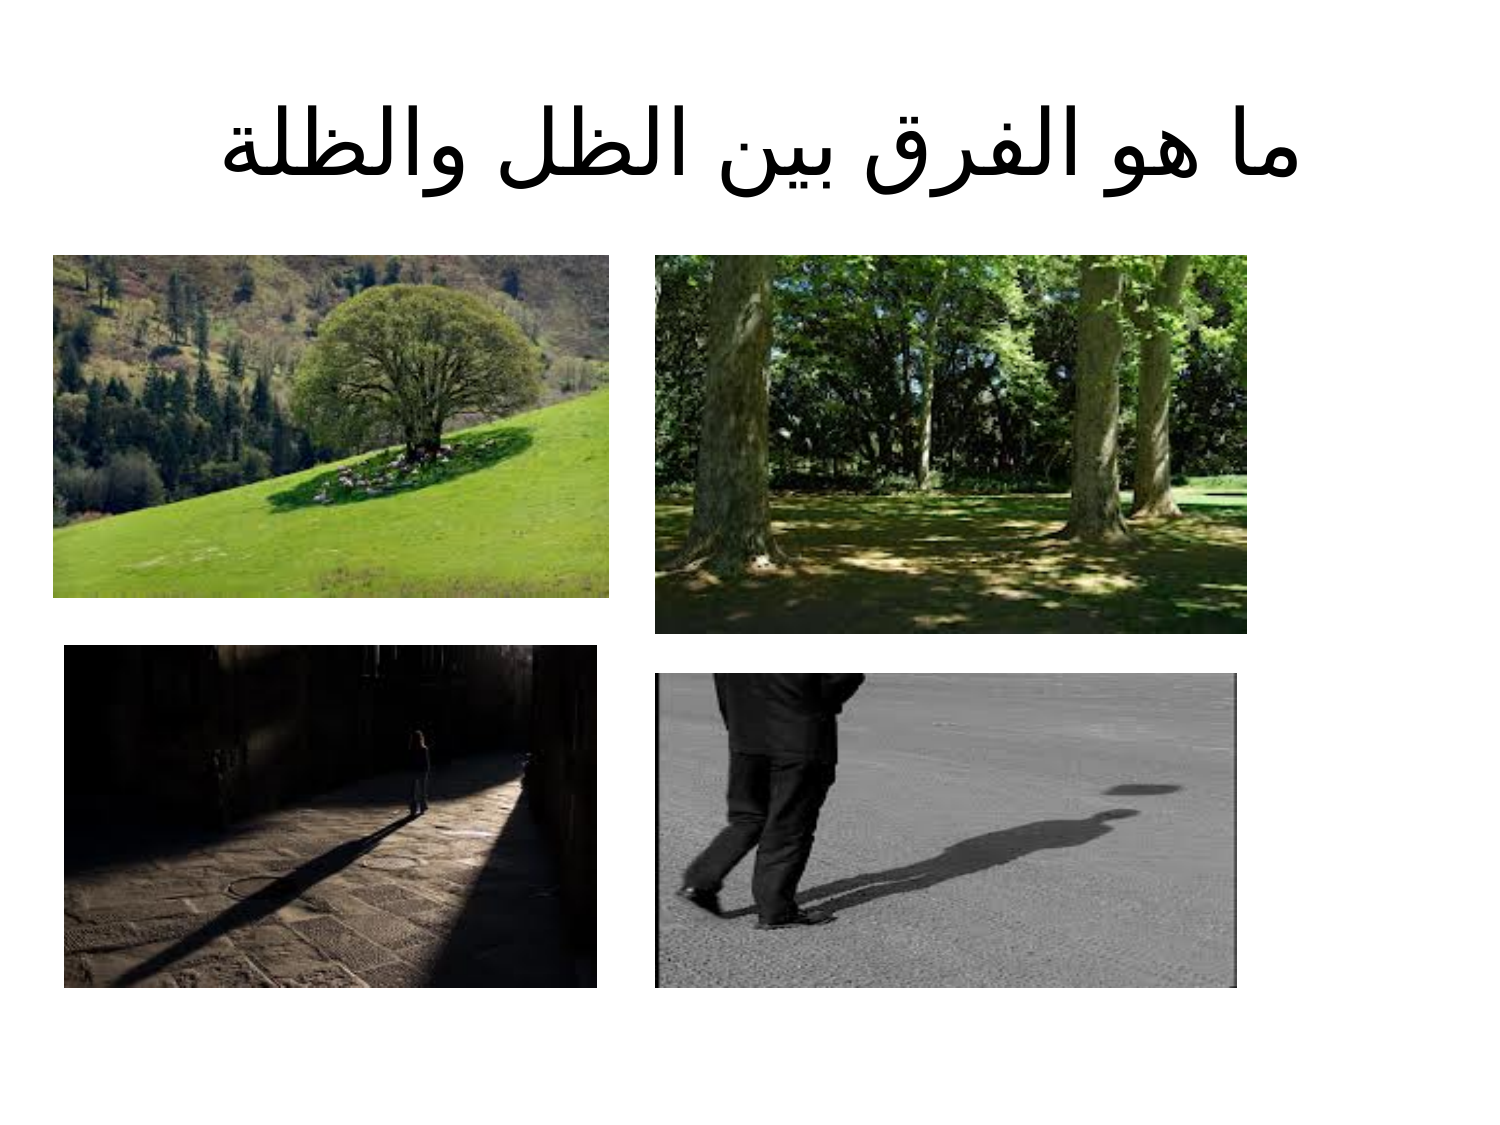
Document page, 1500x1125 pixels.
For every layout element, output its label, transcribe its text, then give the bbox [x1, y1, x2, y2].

picture [64, 644, 597, 988]
picture [655, 673, 1237, 988]
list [52, 255, 609, 599]
picture [655, 255, 1247, 634]
title ما هو الفرق بين الظل والظلة [75, 45, 1425, 233]
